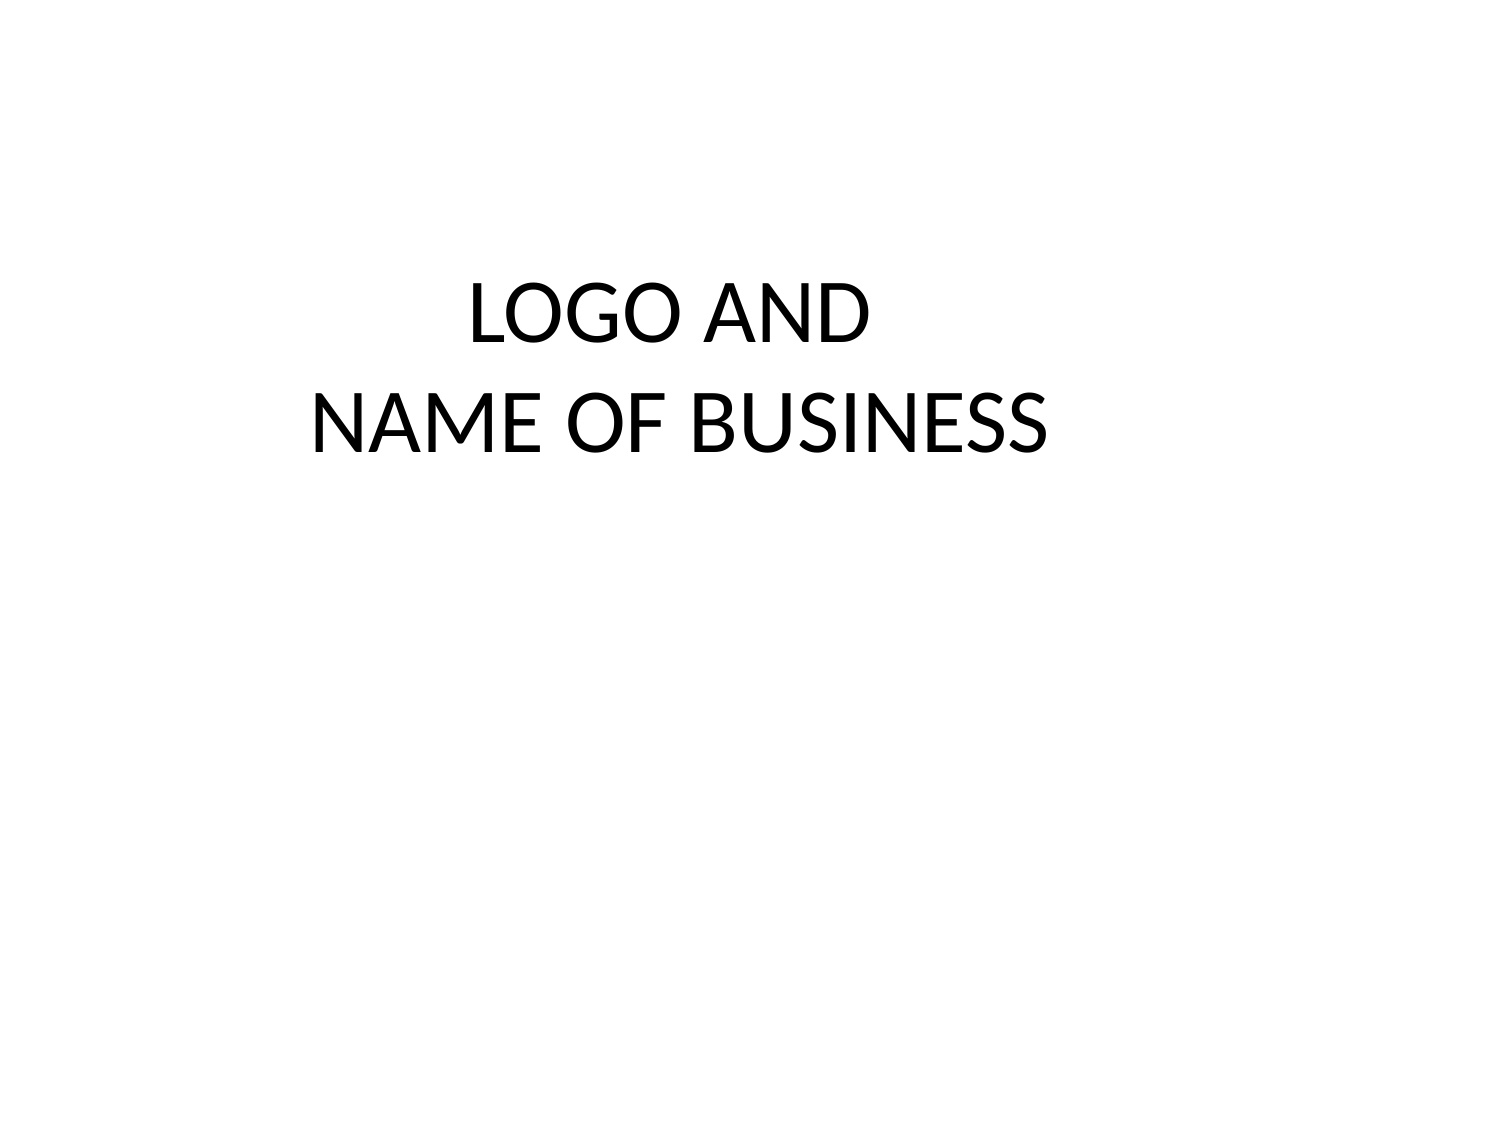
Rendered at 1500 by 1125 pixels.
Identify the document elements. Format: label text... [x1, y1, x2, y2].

title LOGO AND NAME OF BUSINESS [248, 278, 1112, 487]
